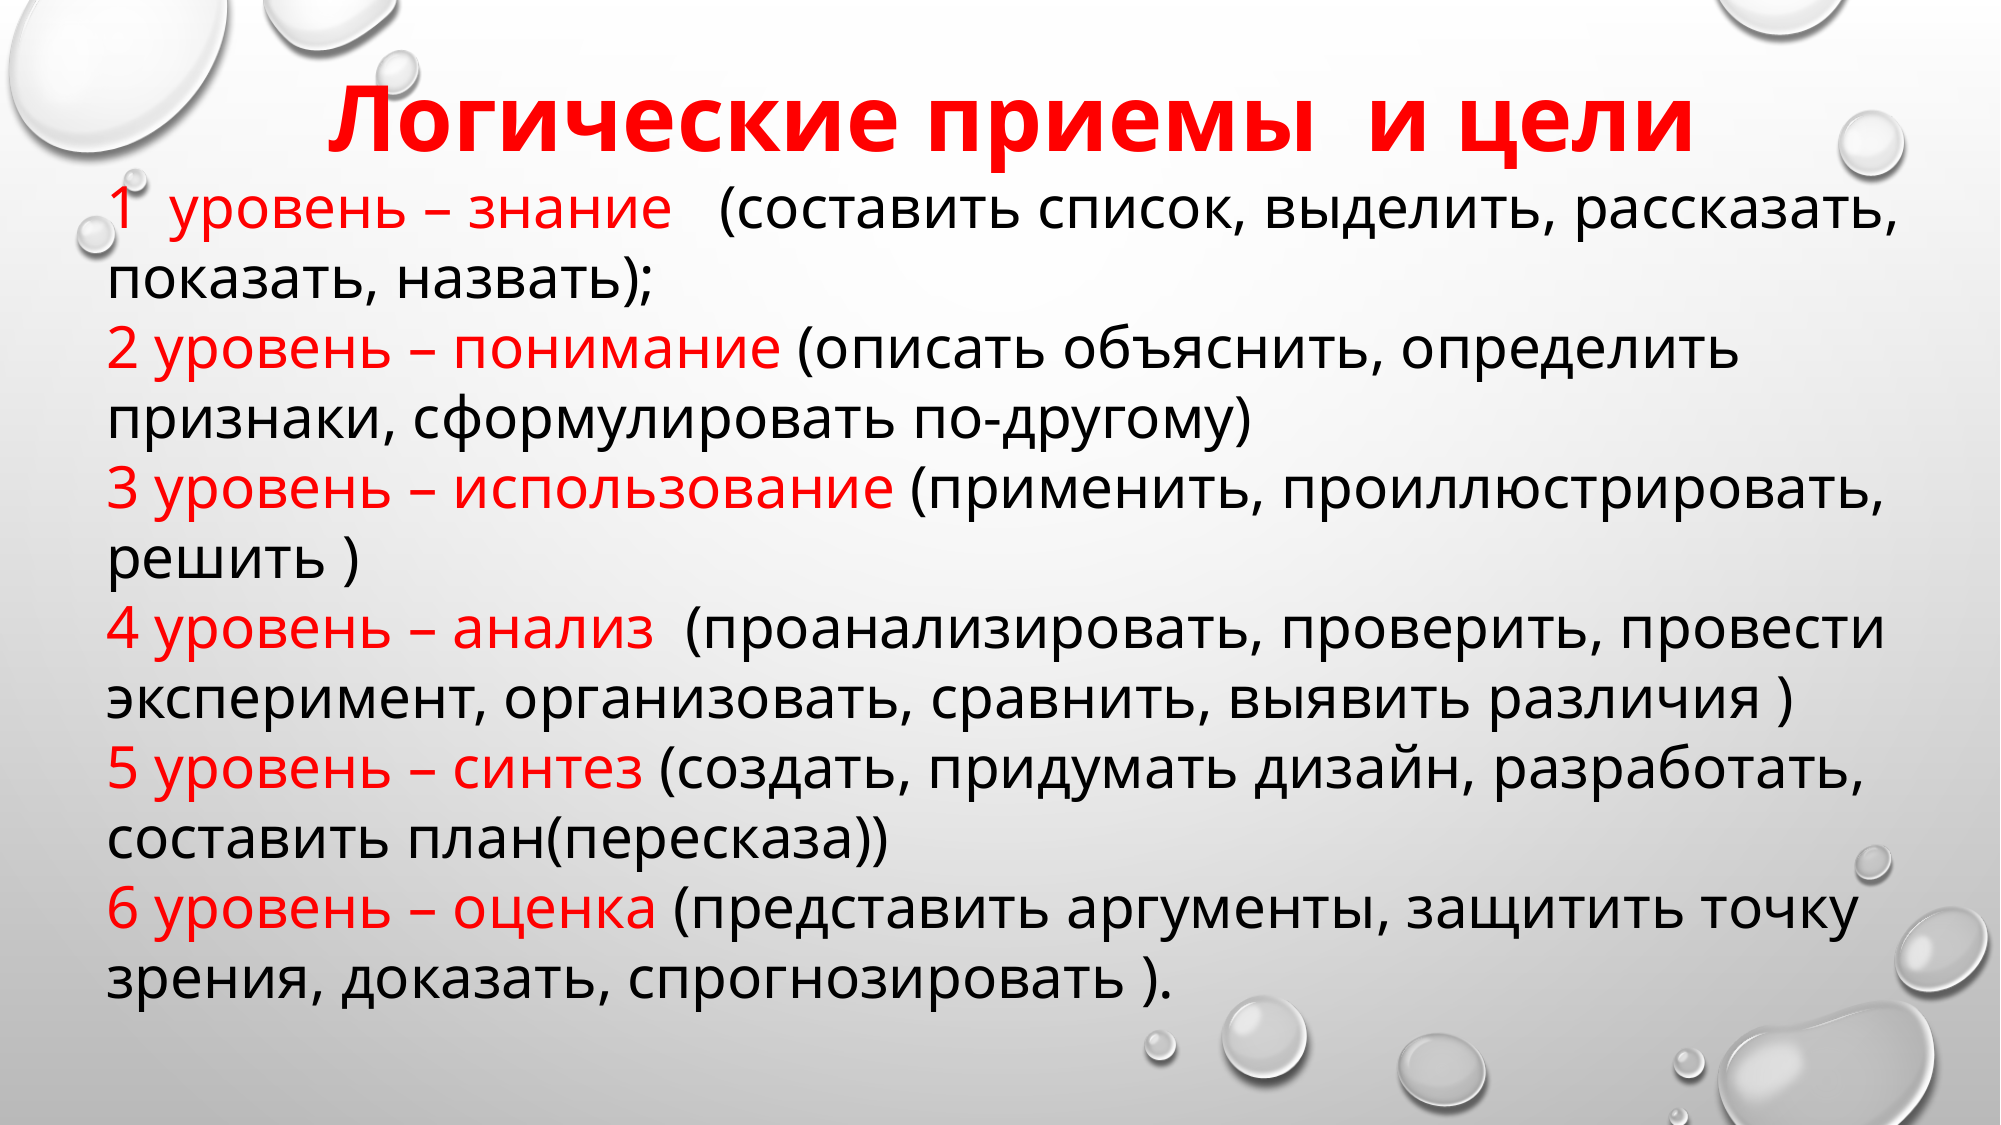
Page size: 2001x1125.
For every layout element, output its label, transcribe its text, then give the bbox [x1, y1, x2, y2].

picture [0, 0, 2000, 1125]
text_box Логические приемы и цели 1 уровень – знание (составить список, выделить, рассказать, показать, назвать); 2 уровень – понимание (описать объяснить, определить признаки, сформулировать по-другому) 3 уровень – использование (применить, проиллюстрировать, решить ) 4 уровень – анализ (проанализировать, проверить, провести эксперимент, организовать, сравнить, выявить различия ) 5 уровень – синтез (создать, придумать дизайн, разработать, составить план(пересказа)) 6 уровень – оценка (представить аргументы, защитить точку зрения, доказать, спрогнозировать ). [91, 52, 1960, 1018]
